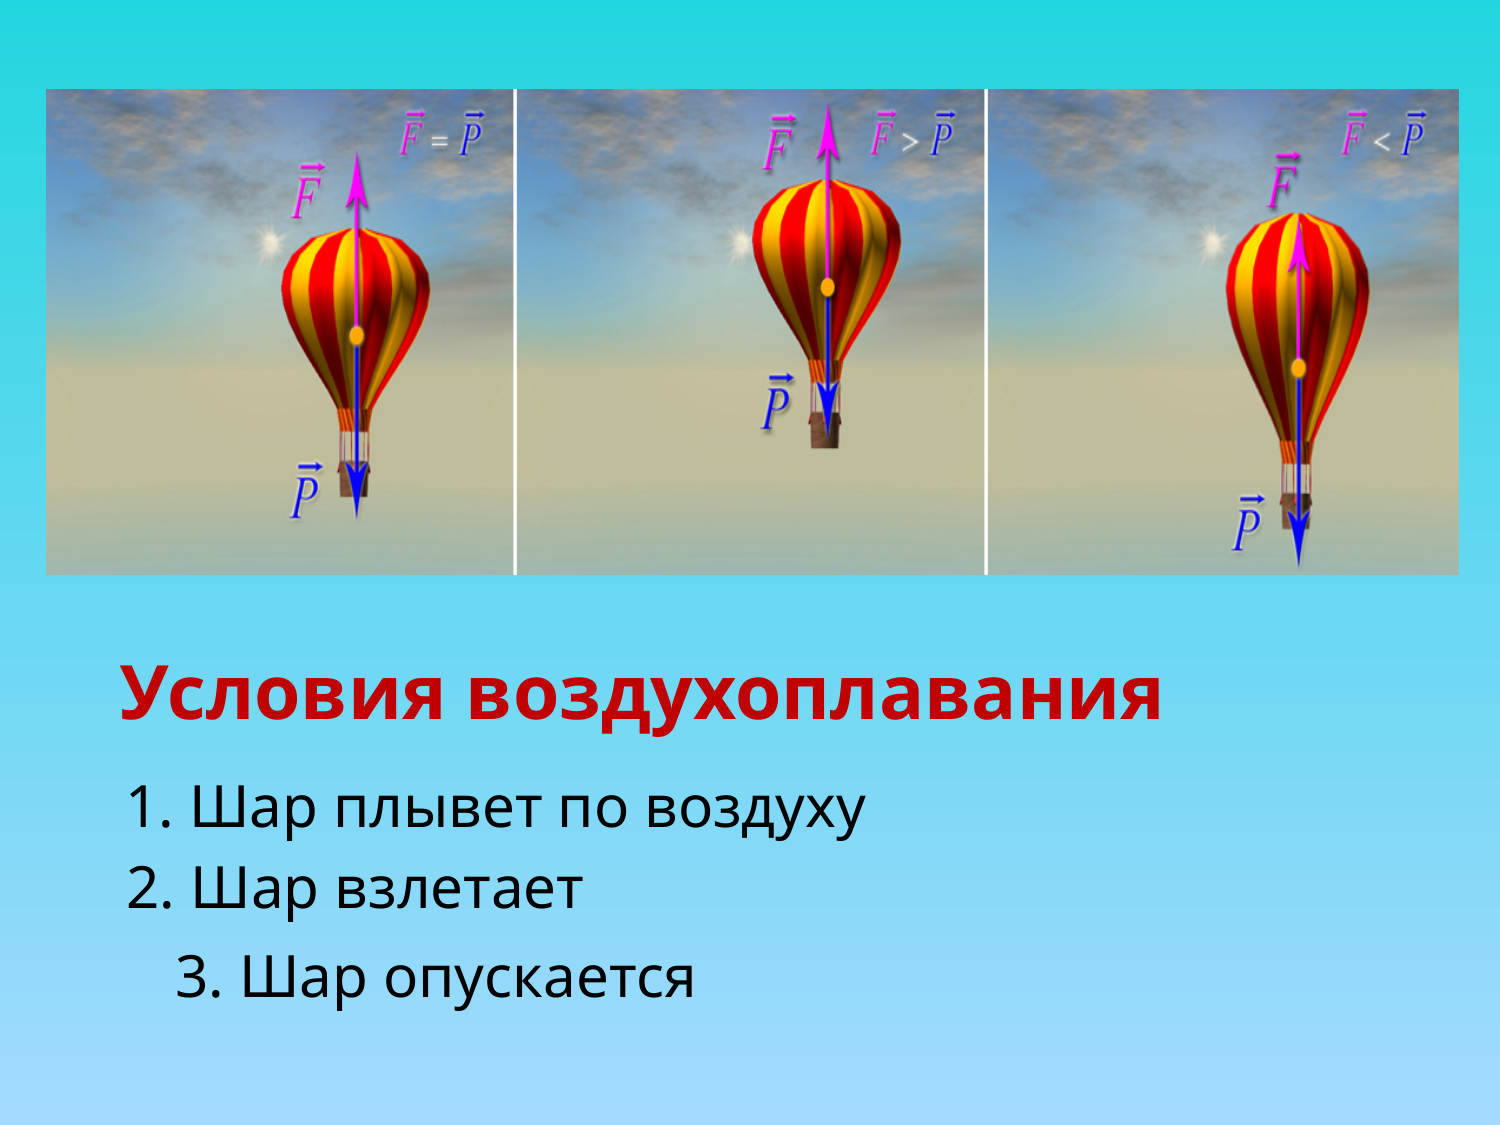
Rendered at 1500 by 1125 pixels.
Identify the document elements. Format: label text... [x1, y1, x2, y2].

text_box Условия воздухоплавания [104, 637, 1366, 743]
picture [45, 89, 1459, 575]
text_box 1. Шар плывет по воздуху [110, 761, 1266, 847]
text_box 3. Шар опускается [160, 931, 712, 1017]
text_box 2. Шар взлетает [112, 842, 863, 928]
